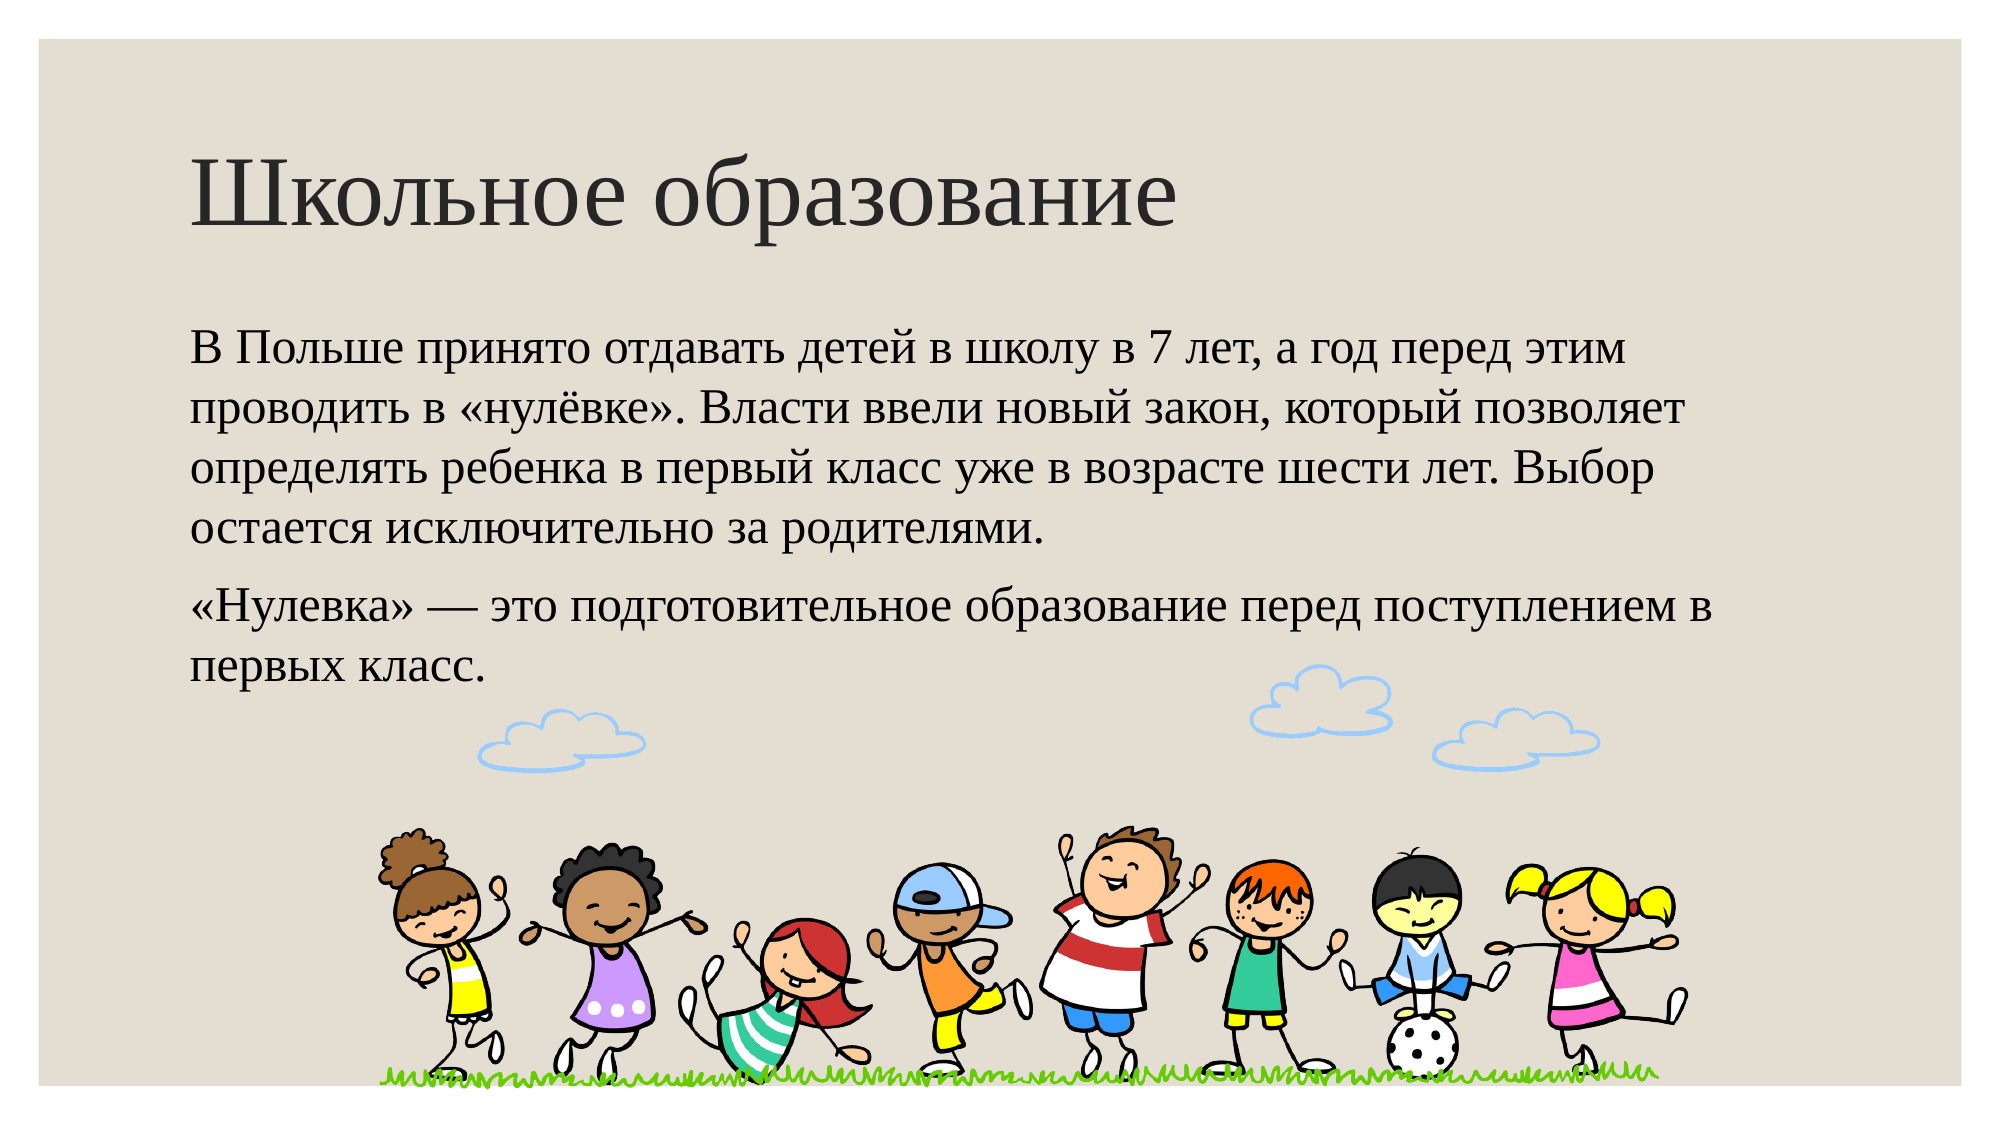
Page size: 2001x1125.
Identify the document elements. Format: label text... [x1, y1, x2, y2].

list В Польше принято отдавать детей в школу в 7 лет, а год перед этим проводить в «нулёвке». Власти ввели новый закон, который позволяет определять ребенка в первый класс уже в возрасте шести лет. Выбор остается исключительно за родителями. «Нулевка» — это подготовительное образование перед поступлением в первых класс. [174, 305, 1825, 951]
picture [373, 657, 1693, 1096]
title Школьное образование [174, 80, 1825, 305]
